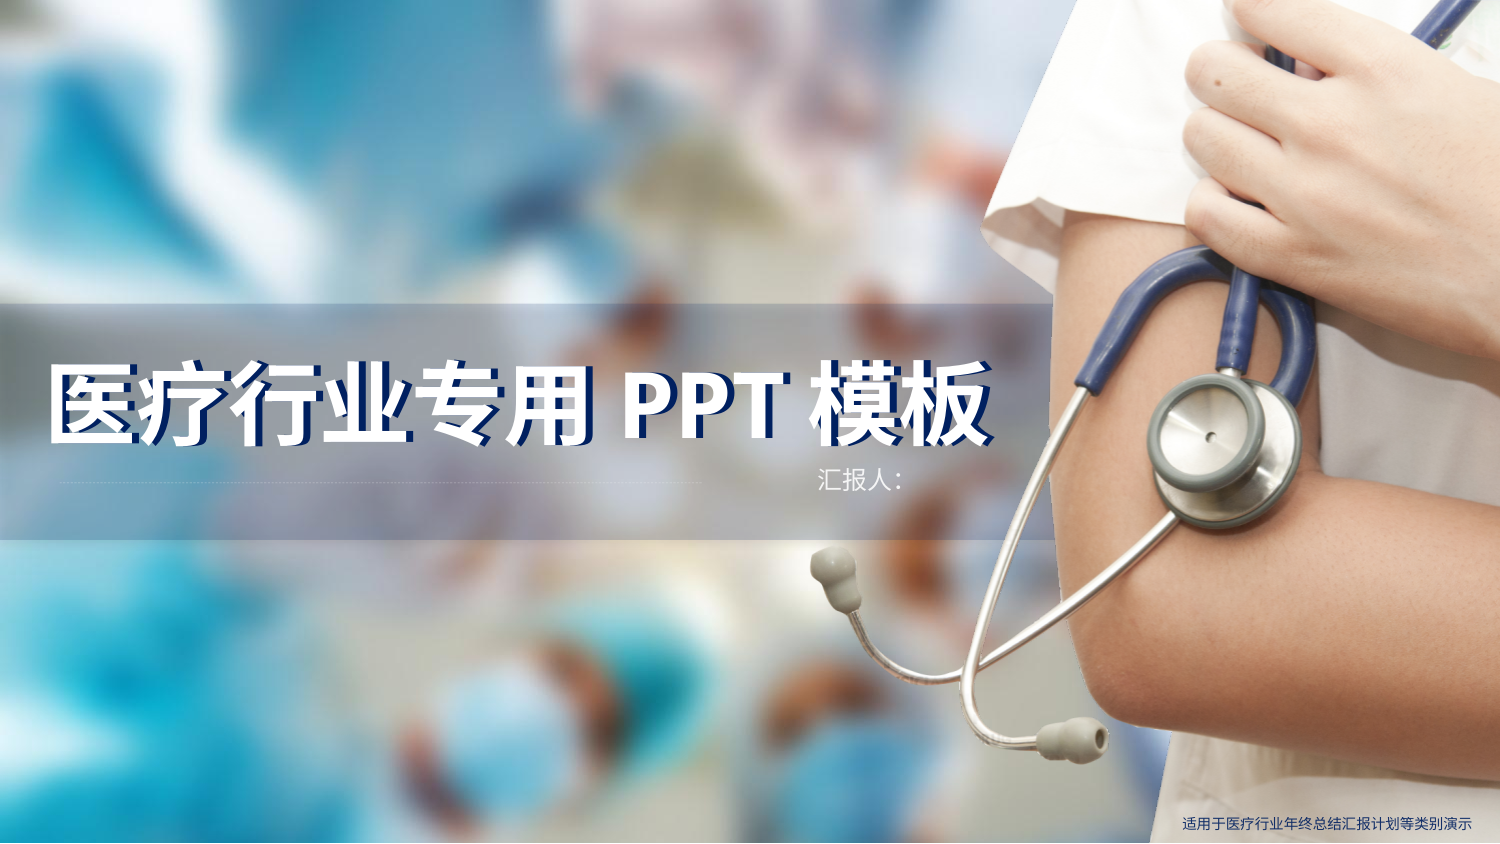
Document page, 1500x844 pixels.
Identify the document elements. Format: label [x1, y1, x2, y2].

text_box [29, 338, 1065, 467]
text_box [59, 457, 933, 504]
picture [0, 0, 1500, 843]
